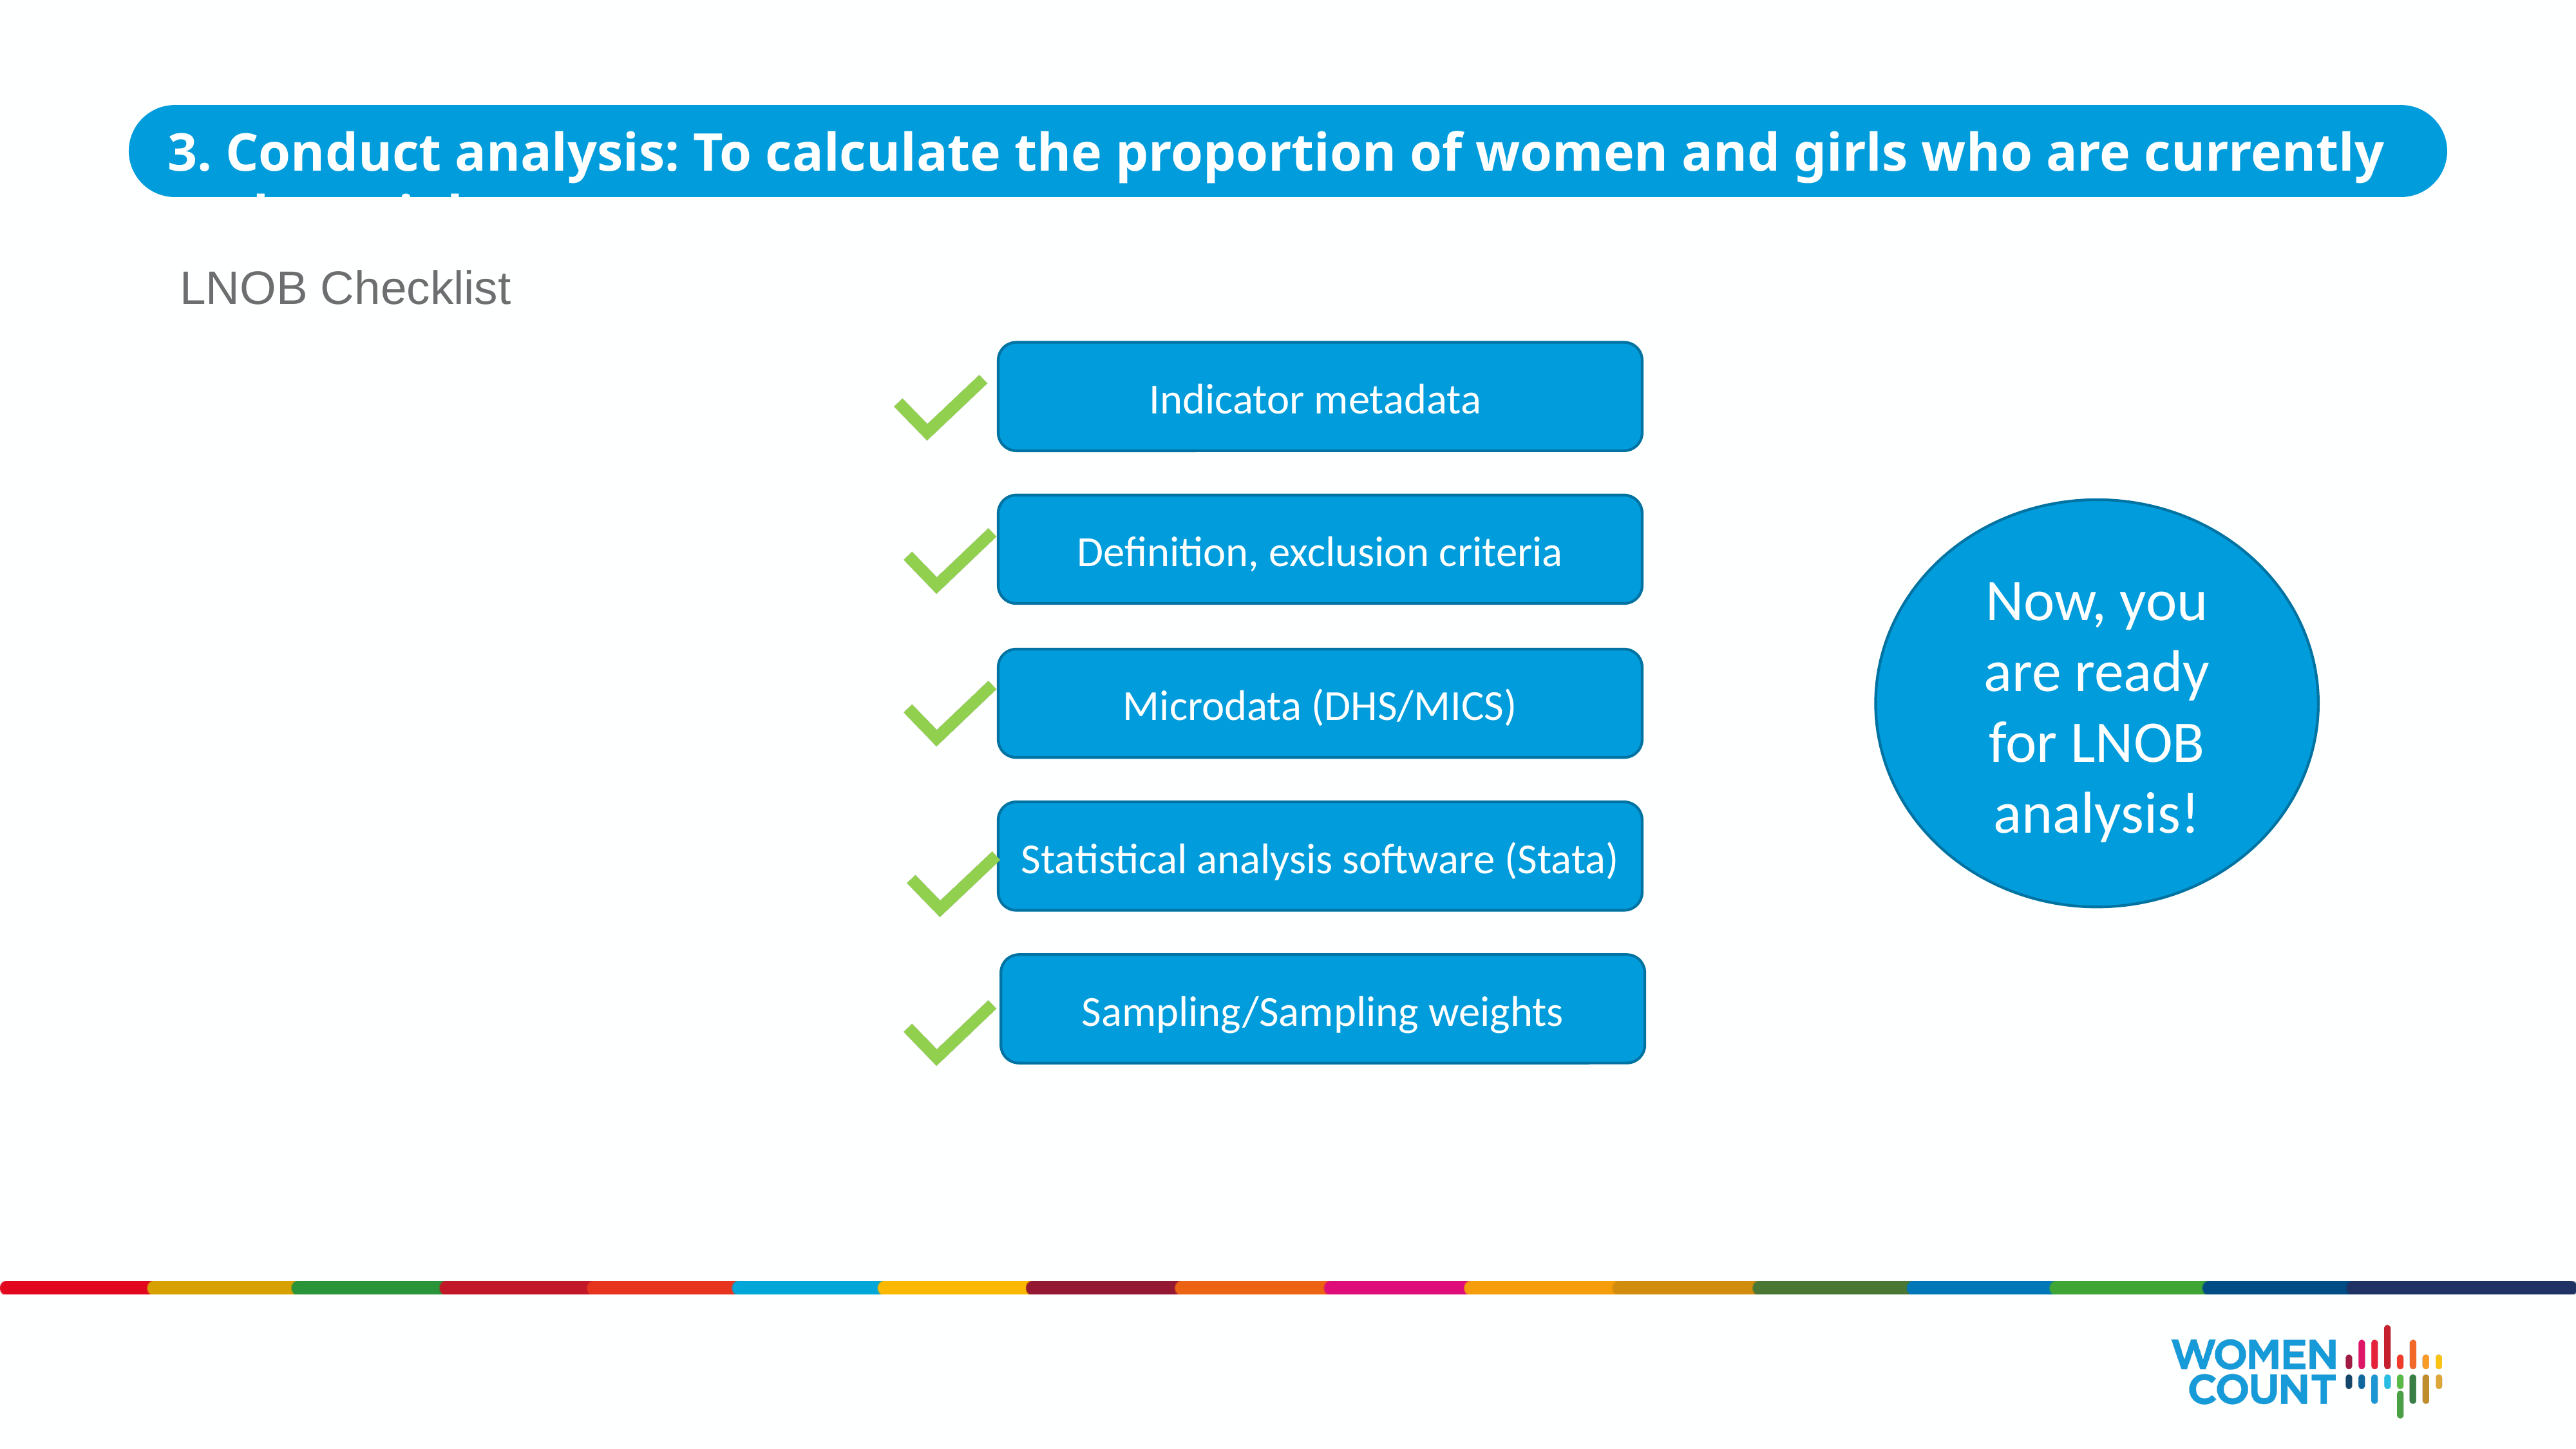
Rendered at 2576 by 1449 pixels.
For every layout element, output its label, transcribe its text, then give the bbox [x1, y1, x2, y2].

text_box Now, you are ready for LNOB analysis! [1874, 498, 2320, 909]
picture [901, 512, 999, 609]
picture [451, 194, 459, 197]
picture [901, 665, 999, 762]
picture [402, 194, 410, 197]
text_box Sampling/Sampling weights [999, 953, 1647, 1065]
text_box Microdata (DHS/MICS) [997, 647, 1644, 759]
text_box LNOB Checklist [170, 252, 2104, 319]
text_box Indicator metadata [996, 341, 1644, 453]
text_box Definition, exclusion criteria [997, 493, 1644, 605]
picture [257, 194, 264, 197]
text_box Statistical analysis software (Stata) [996, 800, 1644, 912]
picture [891, 359, 989, 456]
picture [904, 835, 1002, 933]
picture [901, 984, 999, 1081]
list 3. Conduct analysis: To calculate the proportion of women and girls who are currently underweight [167, 119, 2411, 182]
